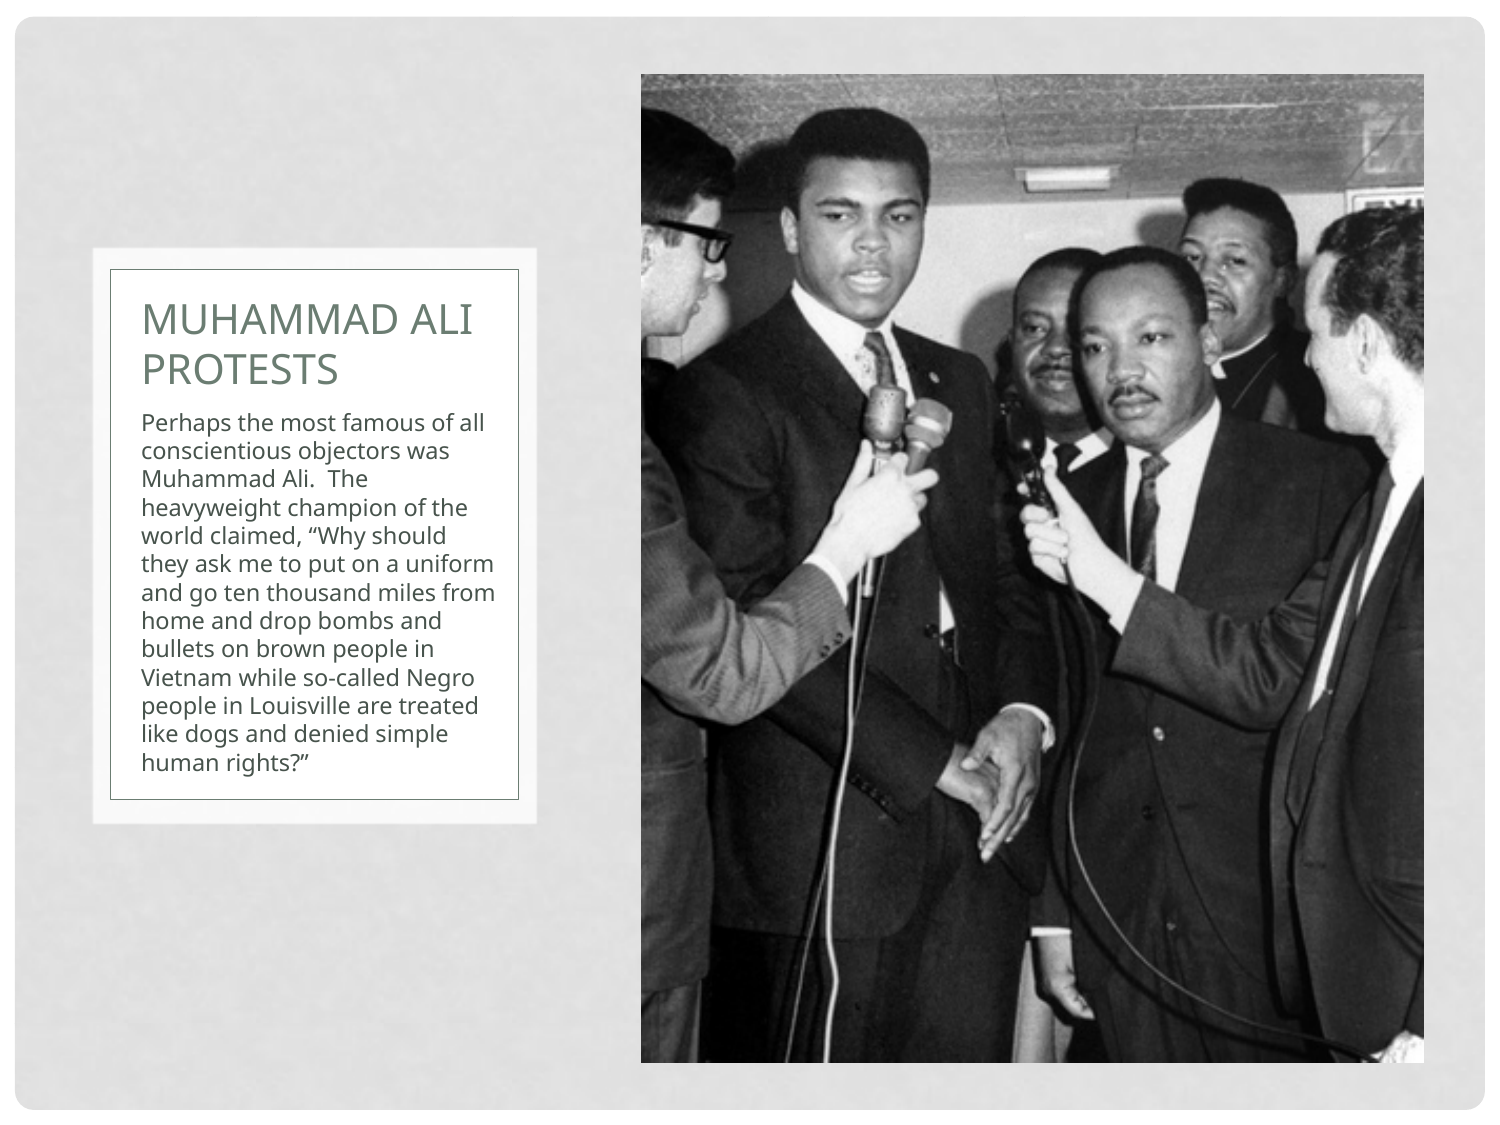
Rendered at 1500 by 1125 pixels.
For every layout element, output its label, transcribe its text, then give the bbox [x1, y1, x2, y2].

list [641, 74, 1424, 1063]
list Perhaps the most famous of all conscientious objectors was Muhammad Ali. The heavyweight champion of the world claimed, “Why should they ask me to put on a uniform and go ten thousand miles from home and drop bombs and bullets on brown people in Vietnam while so-called Negro people in Louisville are treated like dogs and denied simple human rights?” [126, 399, 513, 788]
title Muhammad Ali protests [126, 284, 504, 400]
